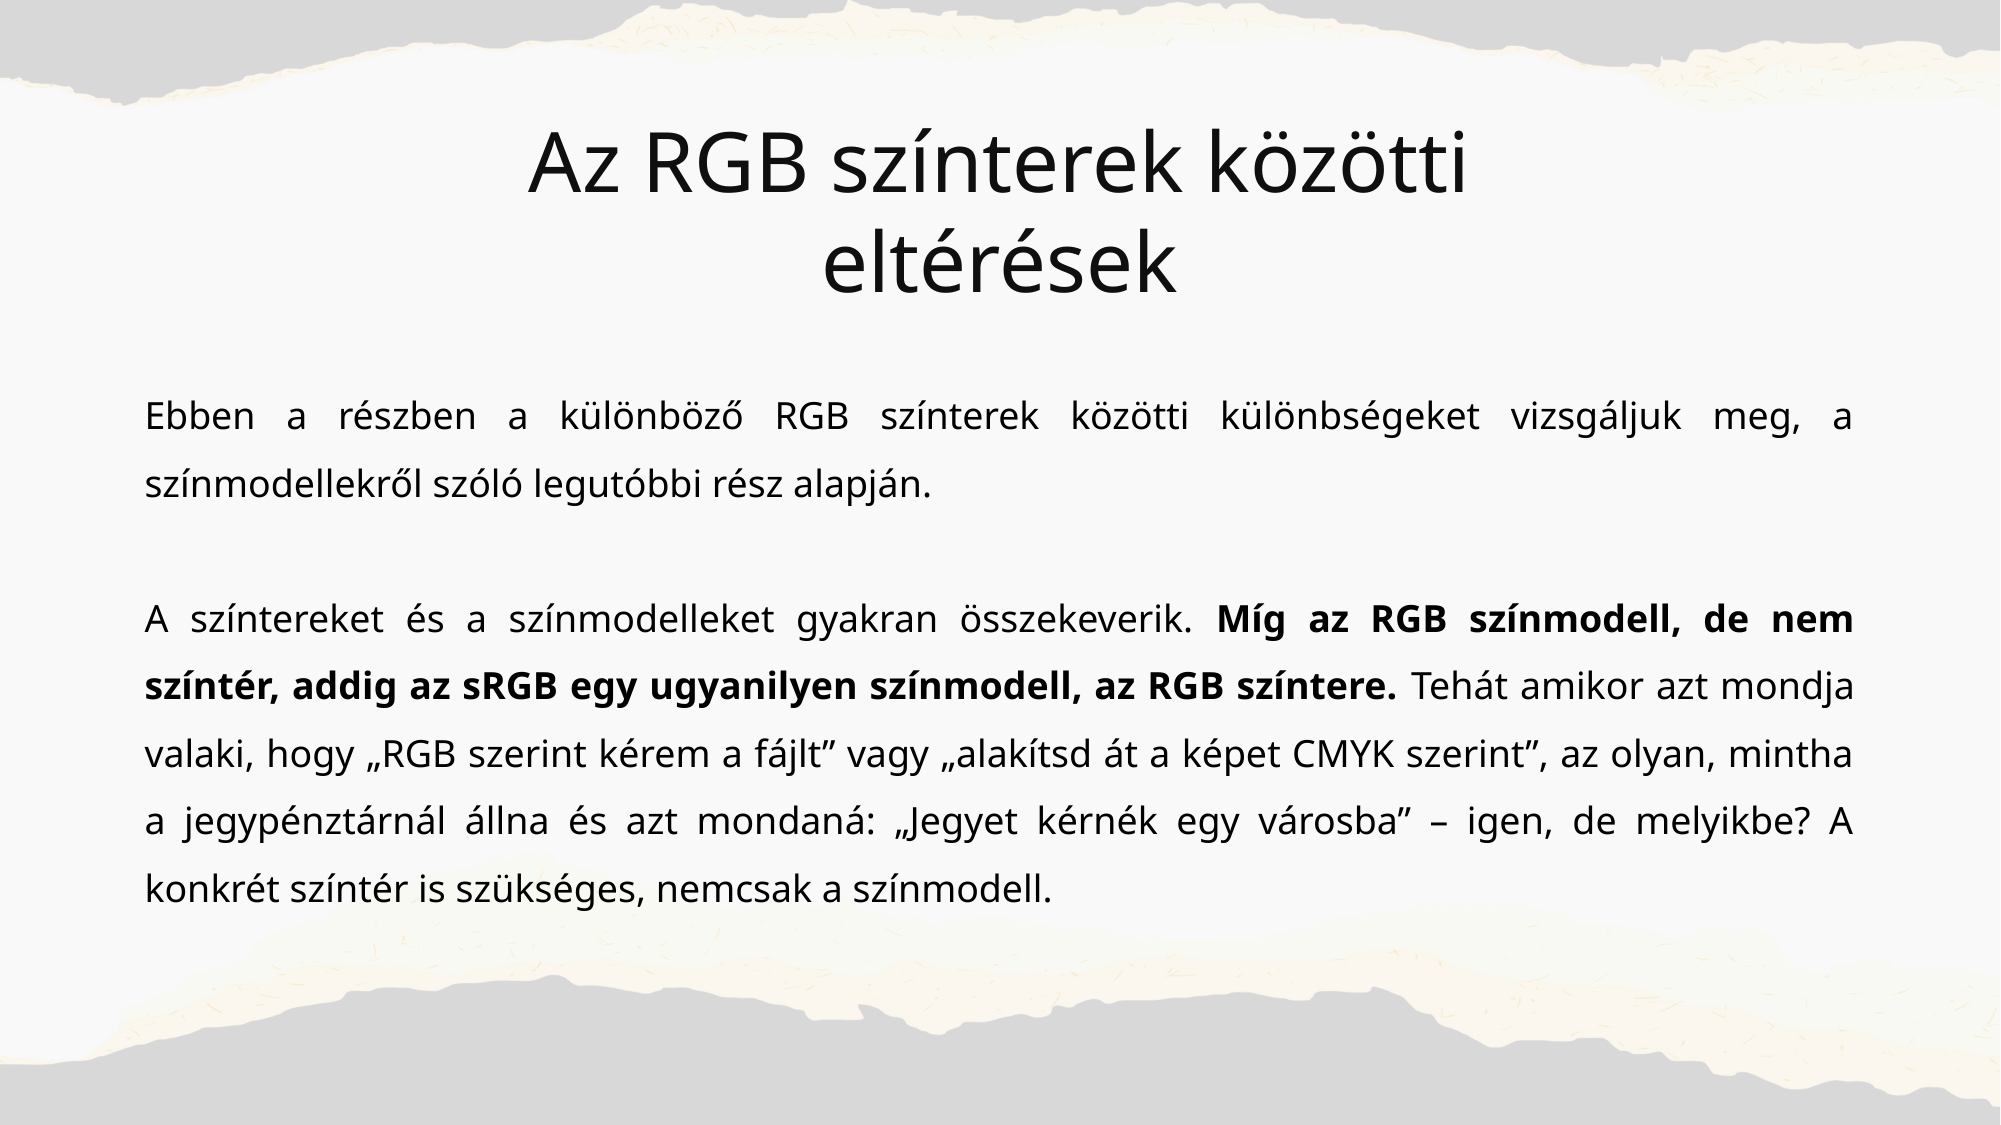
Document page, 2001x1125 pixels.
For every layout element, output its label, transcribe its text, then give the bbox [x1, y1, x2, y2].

text_box Ebben a részben a különböző RGB színterek közötti különbségeket vizsgáljuk meg, a színmodellekről szóló legutóbbi rész alapján. A színtereket és a színmodelleket gyakran összekeverik. Míg az RGB színmodell, de nem színtér, addig az sRGB egy ugyanilyen színmodell, az RGB színtere. Tehát amikor azt mondja valaki, hogy „RGB szerint kérem a fájlt” vagy „alakítsd át a képet CMYK szerint”, az olyan, mintha a jegypénztárnál állna és azt mondaná: „Jegyet kérnék egy városba” – igen, de melyikbe? A konkrét színtér is szükséges, nemcsak a színmodell. [129, 362, 1870, 917]
text_box Az RGB színterek közötti eltérések [476, 101, 1524, 317]
picture [0, 0, 2001, 1125]
